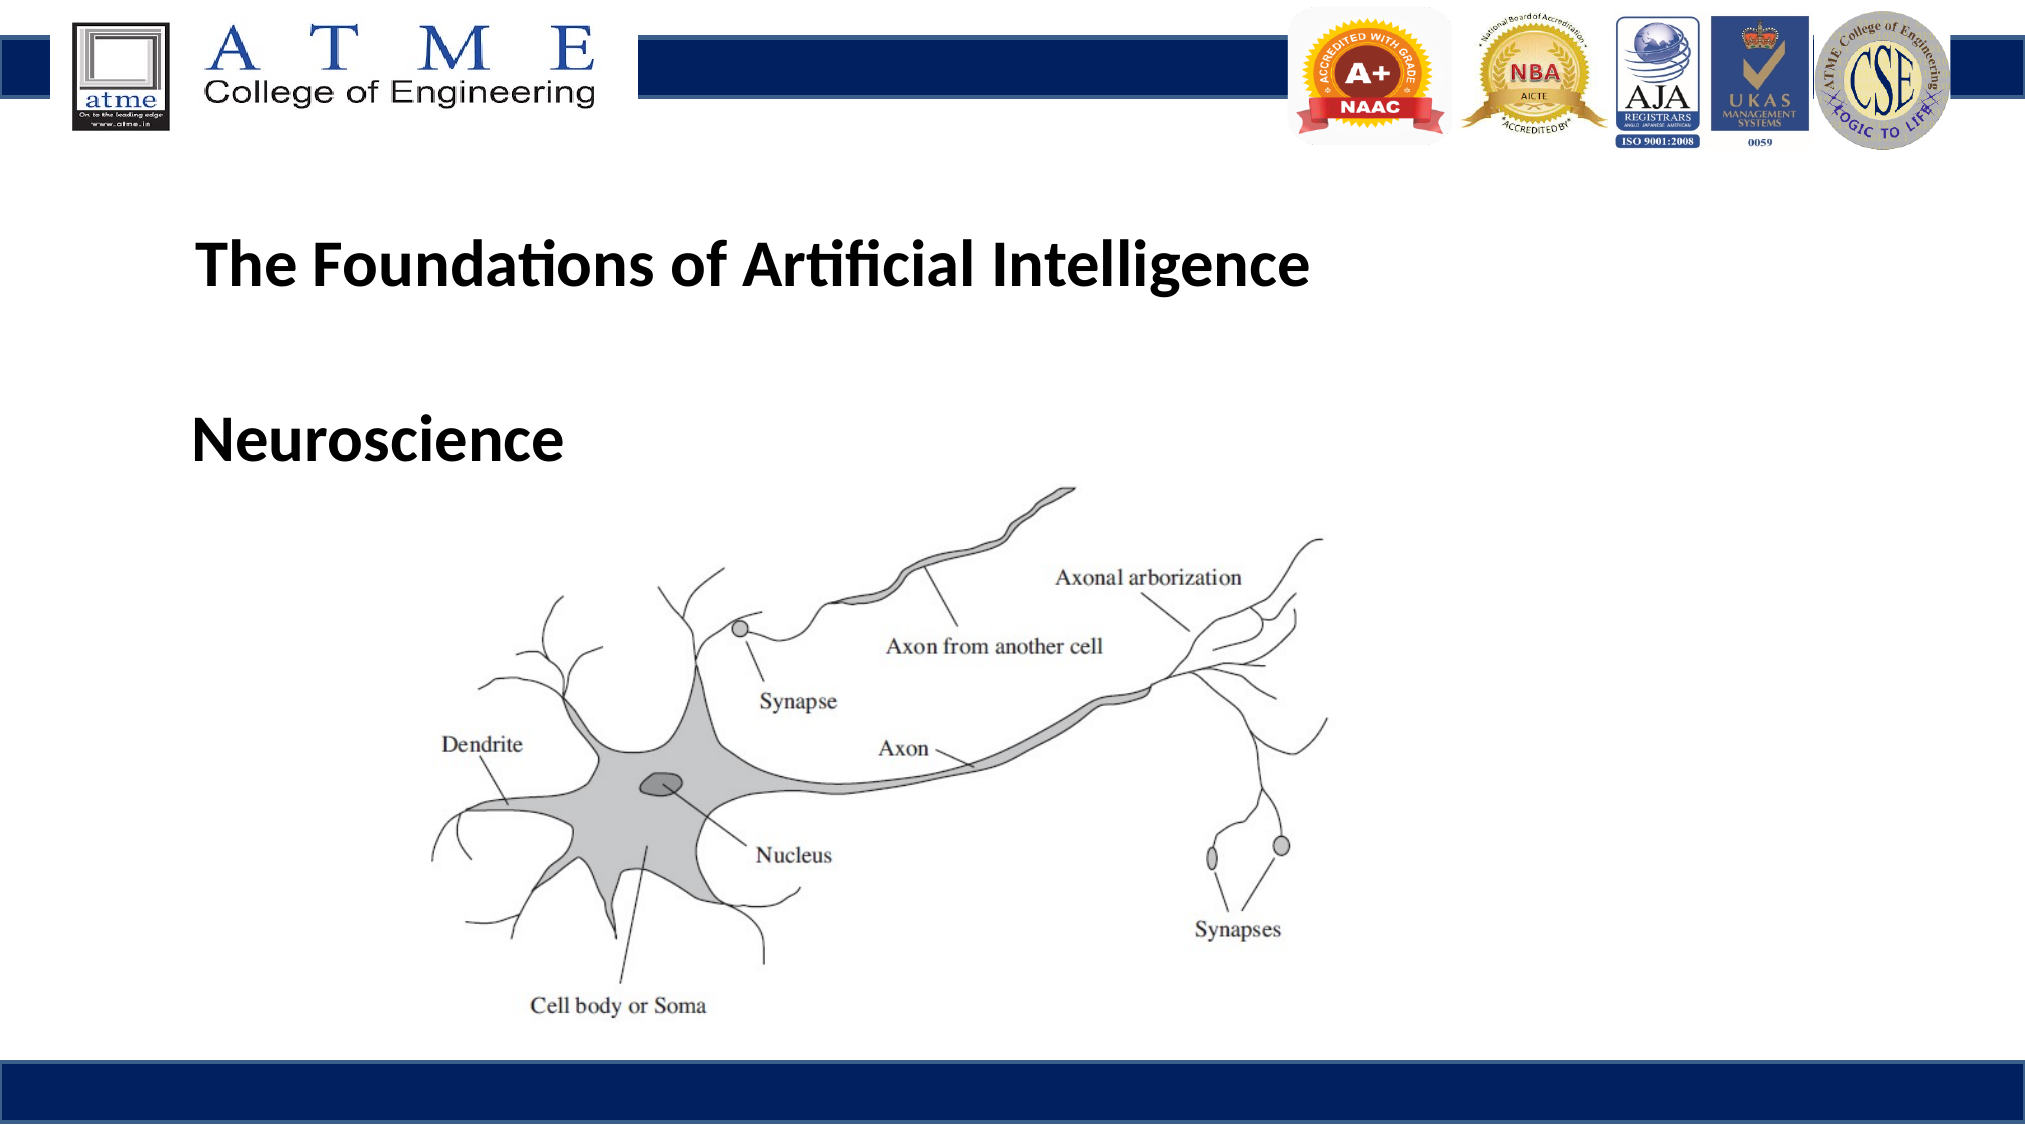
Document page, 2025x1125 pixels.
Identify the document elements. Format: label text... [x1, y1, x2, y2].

picture [1287, 6, 1813, 150]
text_box The Foundations of Artificial Intelligence [180, 212, 1327, 308]
text_box Neuroscience [176, 387, 581, 483]
picture [1814, 9, 1951, 151]
picture [349, 483, 1443, 1022]
picture [50, 0, 638, 150]
